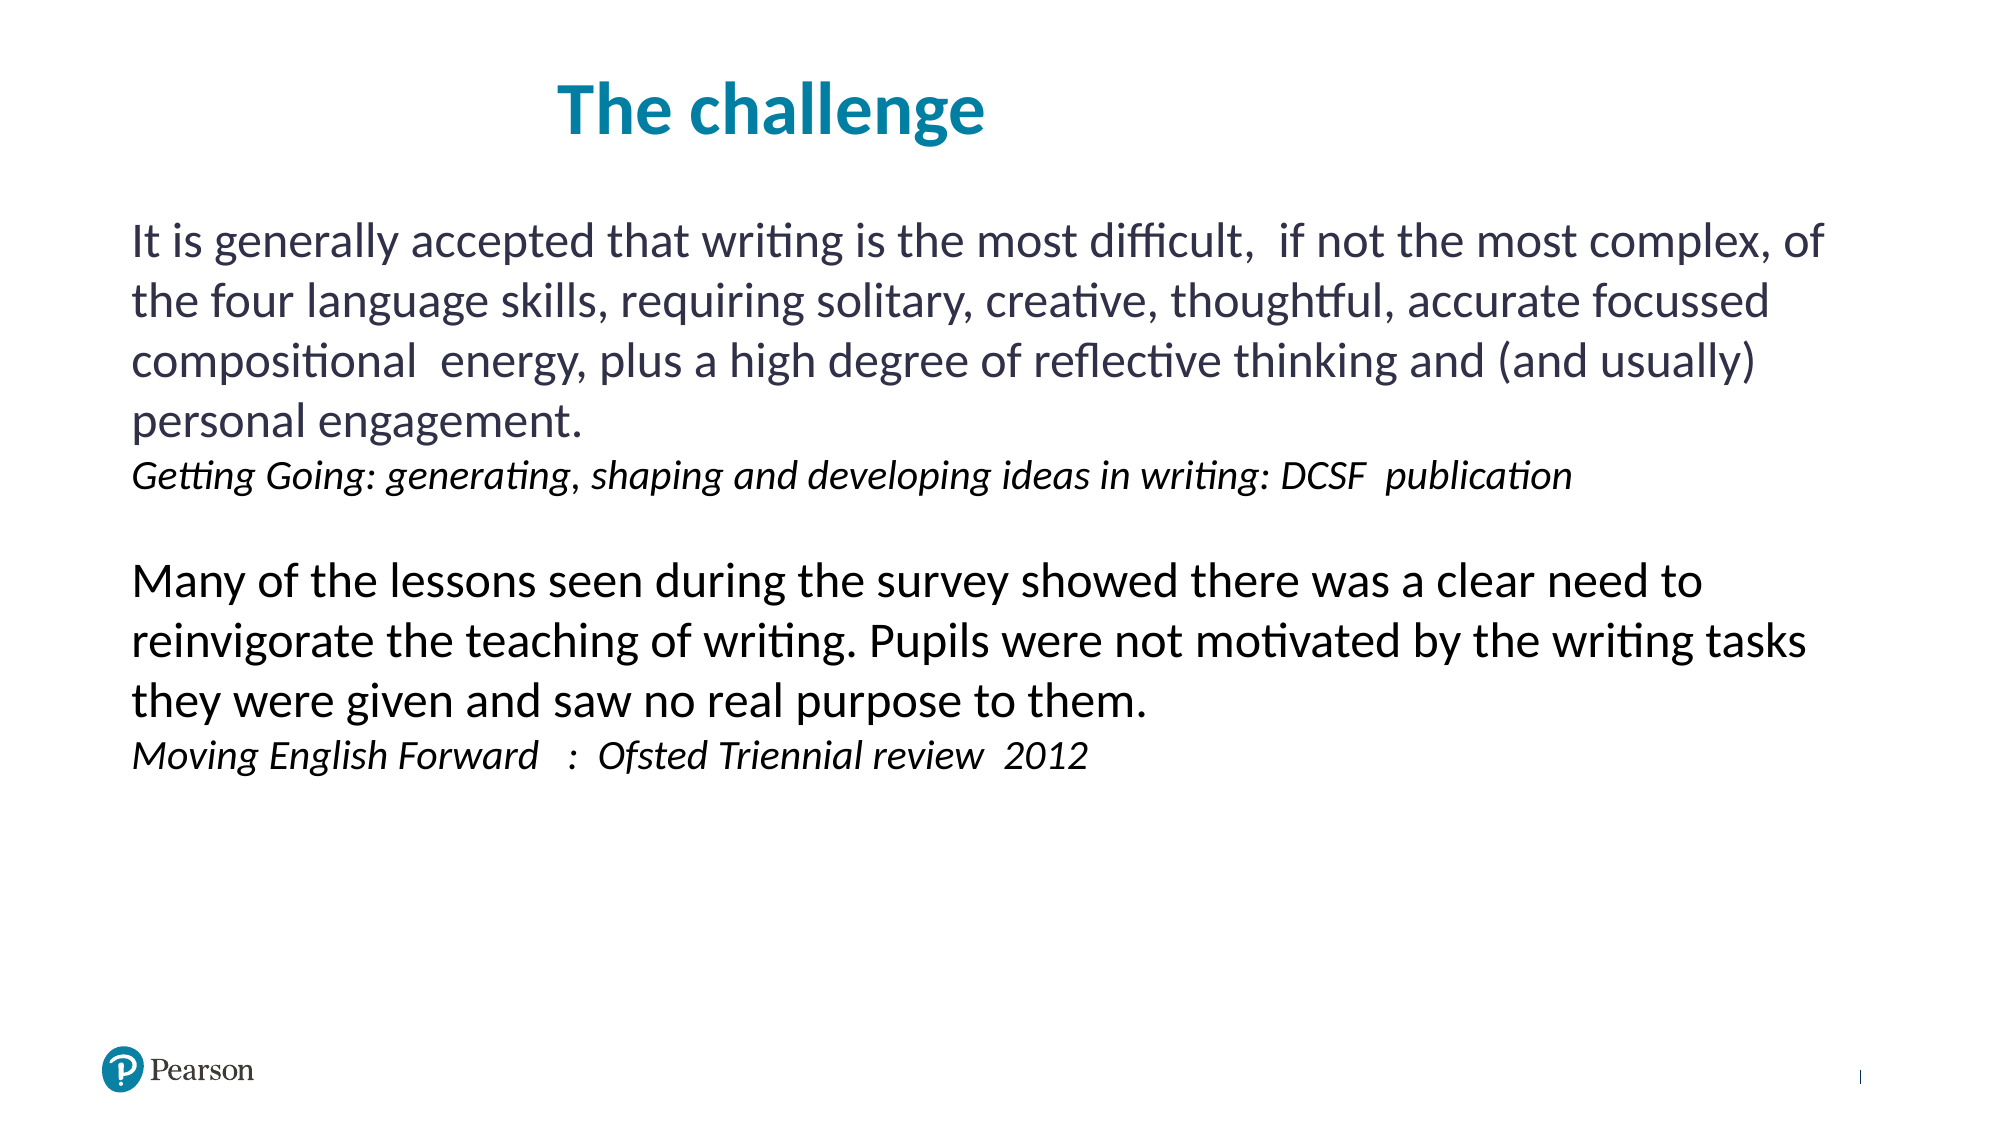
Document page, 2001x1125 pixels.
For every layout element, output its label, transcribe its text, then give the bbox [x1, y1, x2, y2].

title The challenge [558, 65, 1492, 191]
text_box It is generally accepted that writing is the most difficult, if not the most complex, of the four language skills, requiring solitary, creative, thoughtful, accurate focussed compositional energy, plus a high degree of reflective thinking and (and usually) personal engagement. Getting Going: generating, shaping and developing ideas in writing: DCSF publication Many of the lessons seen during the survey showed there was a clear need to reinvigorate the teaching of writing. Pupils were not motivated by the writing tasks they were given and saw no real purpose to them. Moving English Forward : Ofsted Triennial review 2012 [116, 200, 1867, 845]
